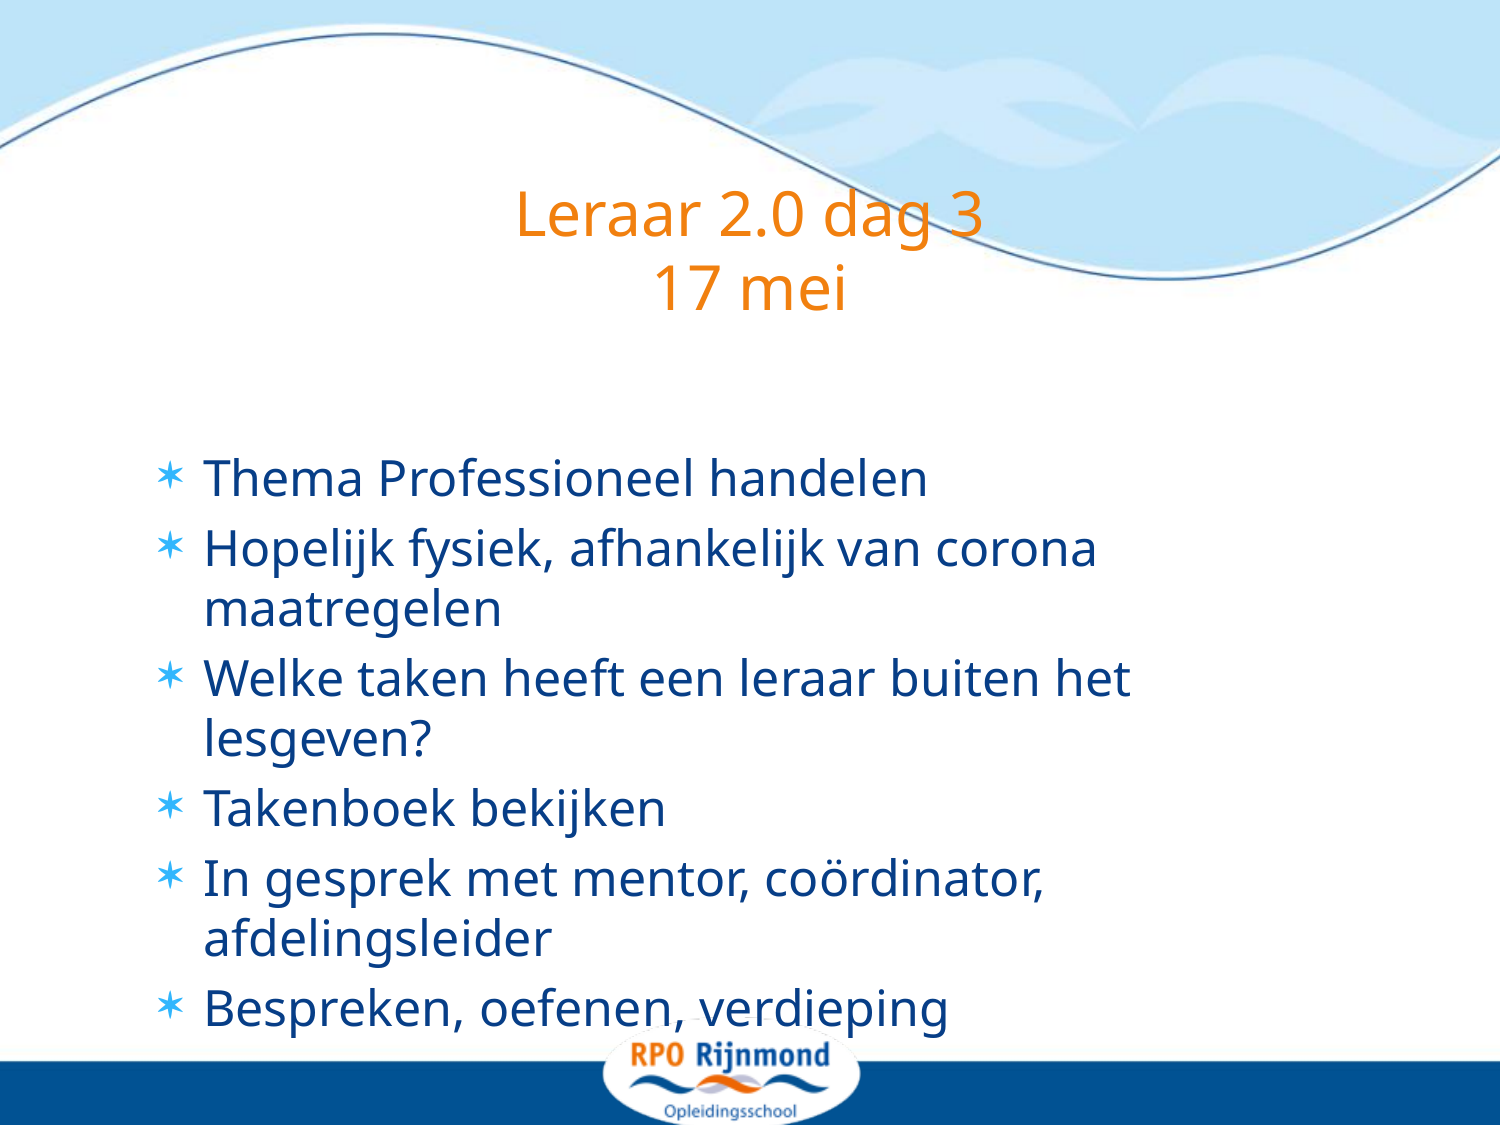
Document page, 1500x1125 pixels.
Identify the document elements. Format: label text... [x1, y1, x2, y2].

title Leraar 2.0 dag 3 17 mei [75, 165, 1425, 332]
picture [0, 0, 1500, 1125]
list Thema Professioneel handelen Hopelijk fysiek, afhankelijk van corona maatregelen Welke taken heeft een leraar buiten het lesgeven? Takenboek bekijken In gesprek met mentor, coördinator, afdelingsleider Bespreken, oefenen, verdieping [143, 438, 1359, 1005]
